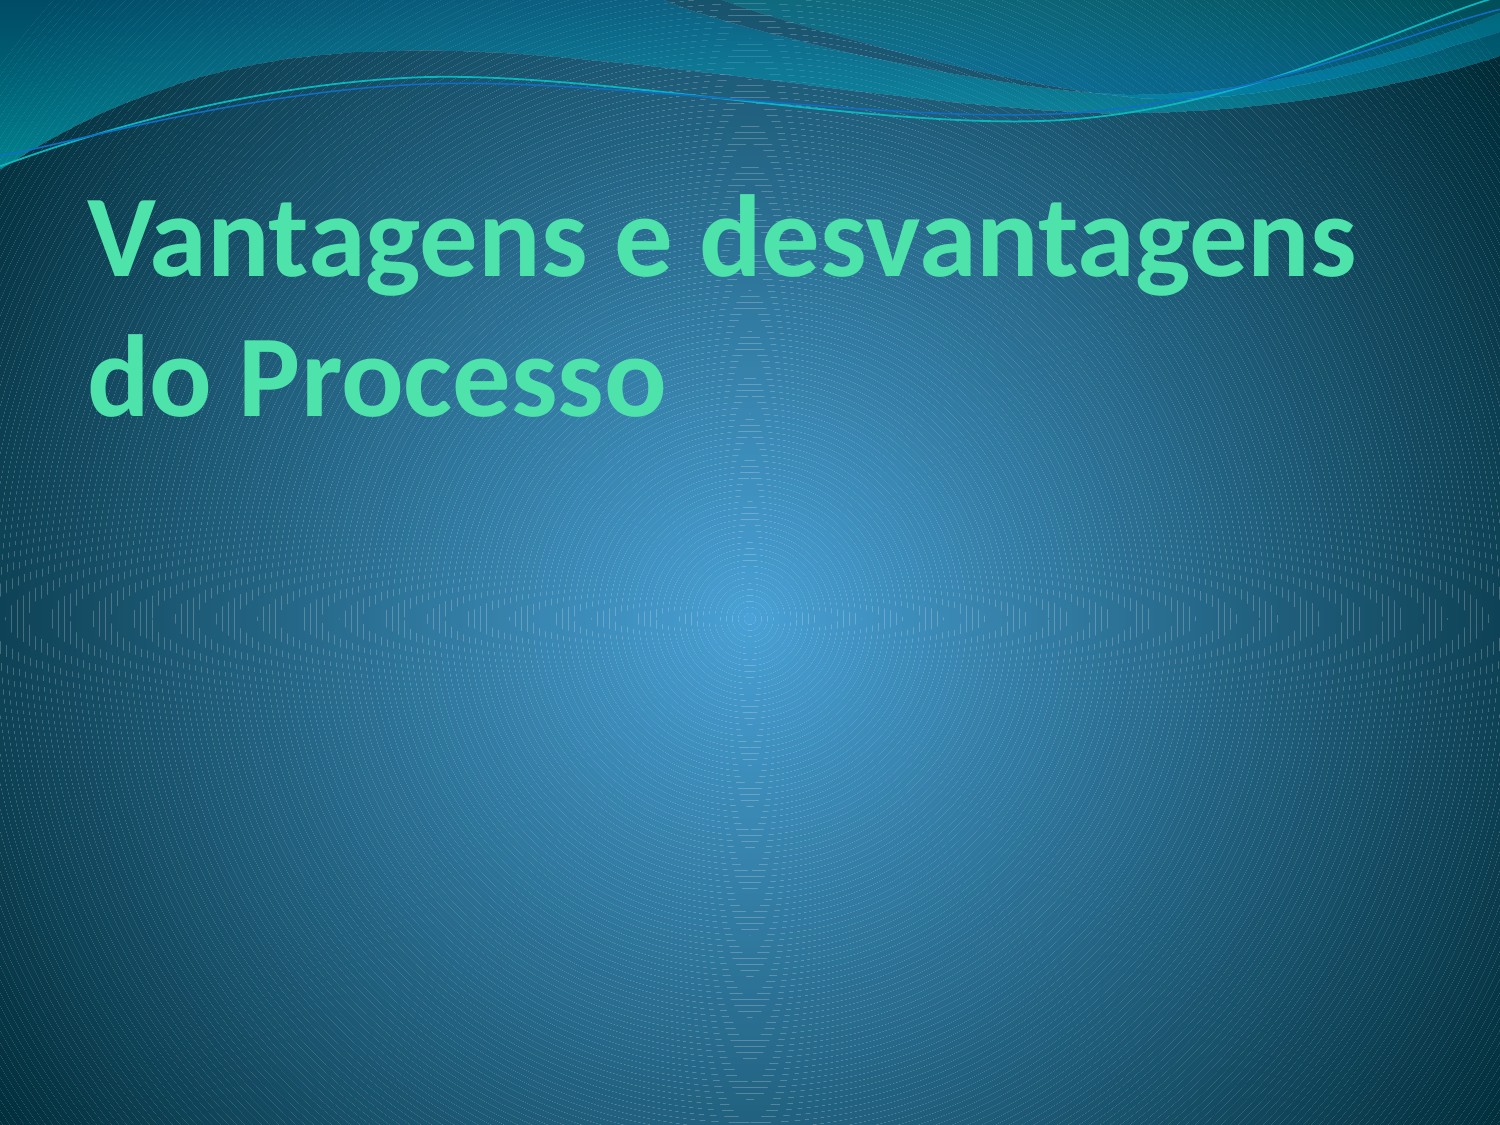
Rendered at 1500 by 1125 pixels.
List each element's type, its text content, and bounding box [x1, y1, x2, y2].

title Vantagens e desvantagens do Processo [86, 216, 1362, 440]
